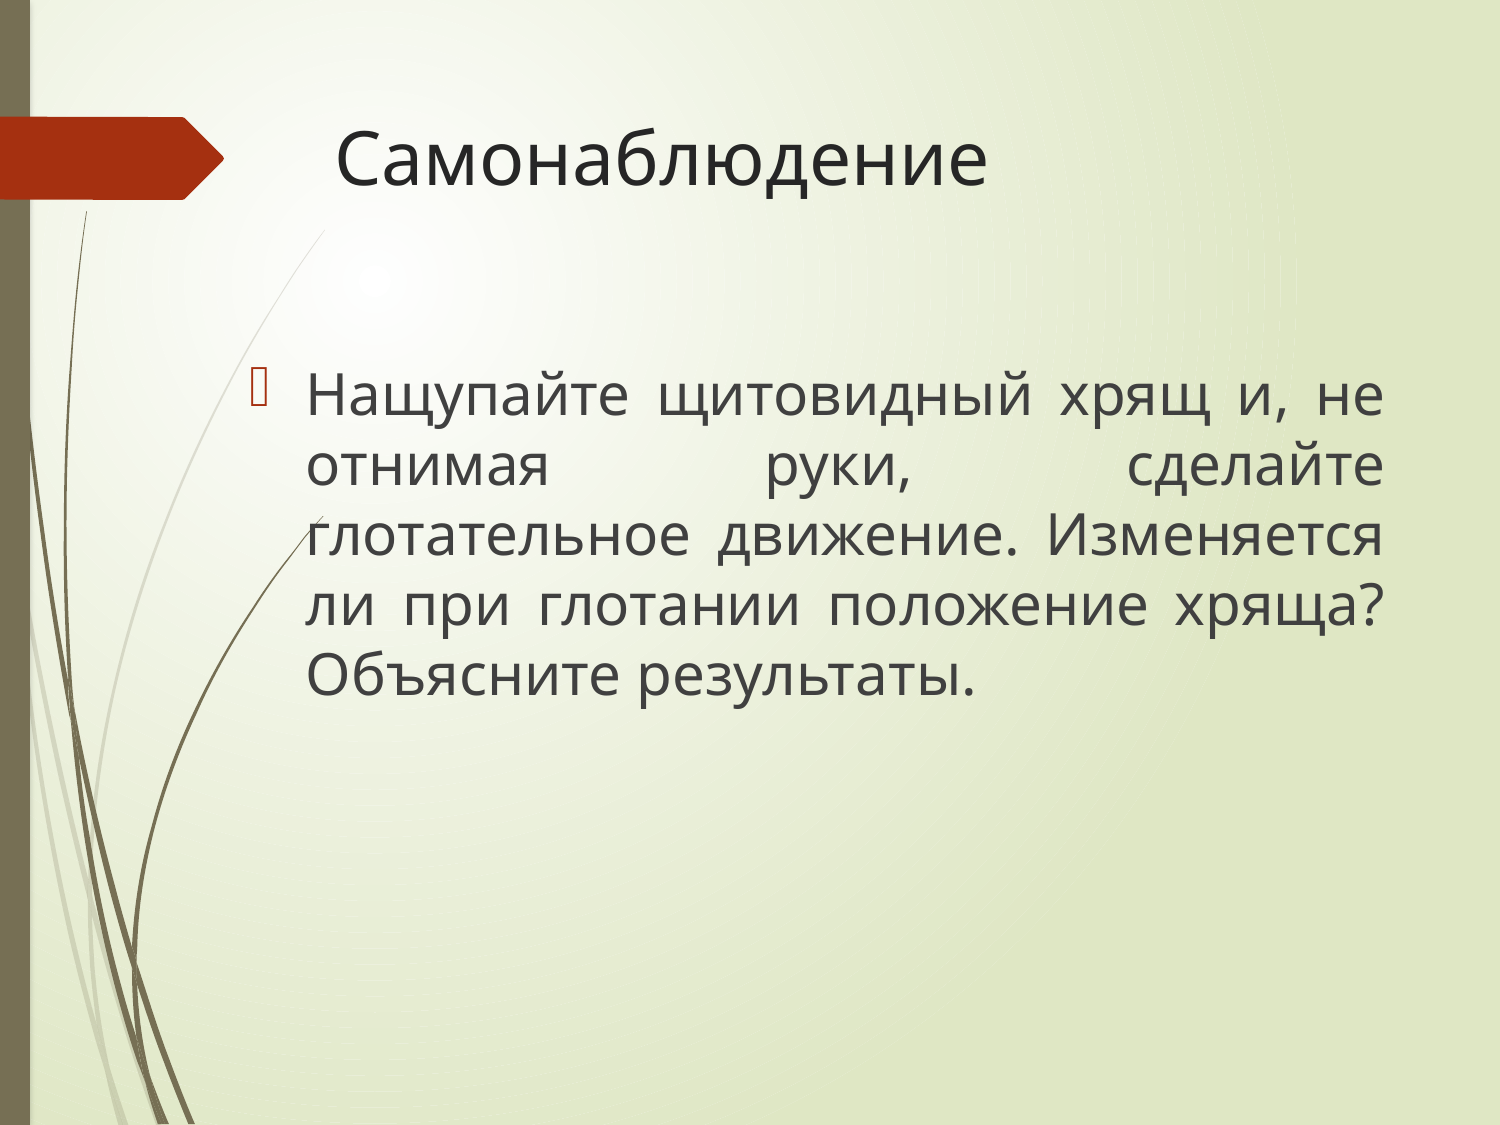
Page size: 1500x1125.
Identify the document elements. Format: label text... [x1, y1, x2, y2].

title Самонаблюдение [319, 102, 1400, 313]
list Нащупайте щитовидный хрящ и, не отнимая руки, сделайте глотательное движение. Изменяется ли при глотании положение хряща? Объясните результаты. [234, 350, 1400, 970]
